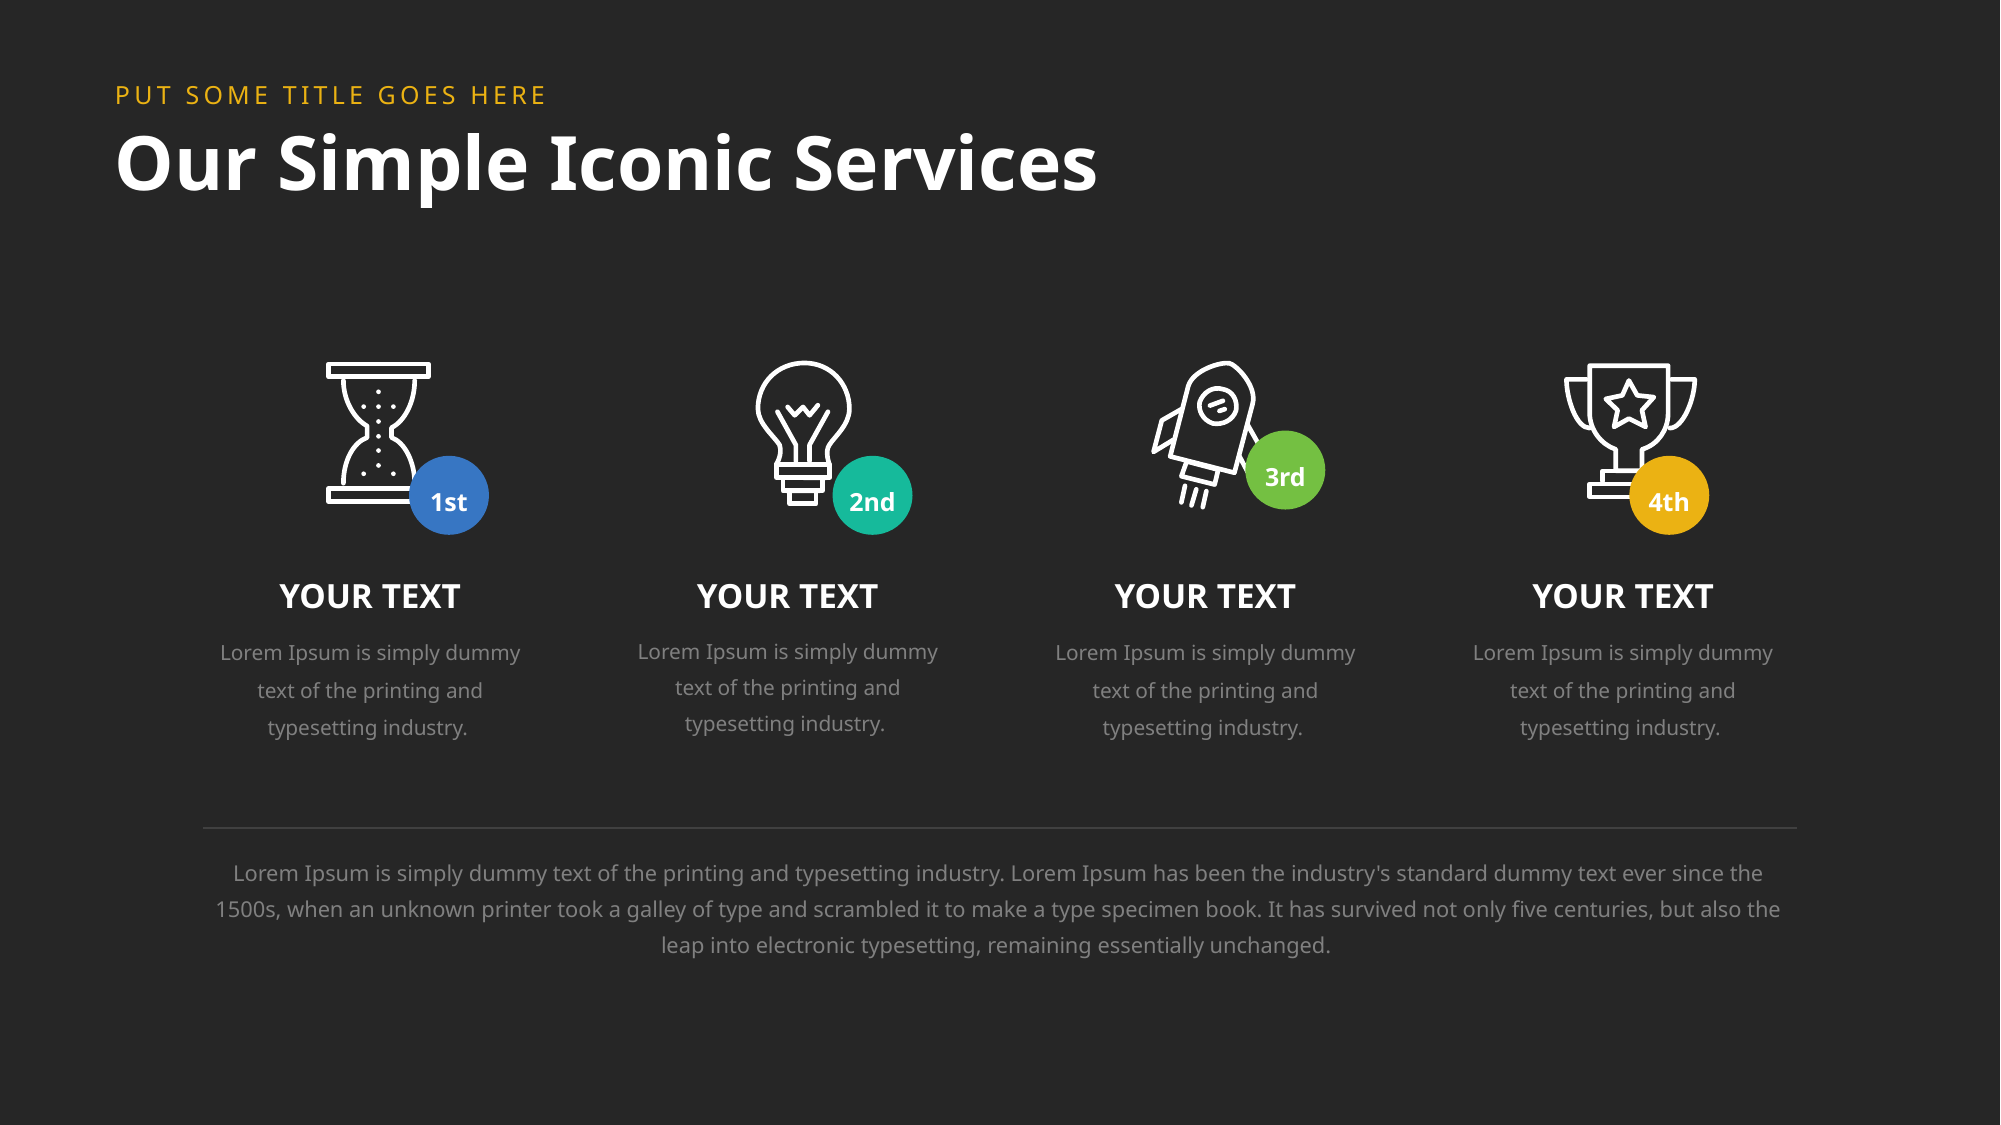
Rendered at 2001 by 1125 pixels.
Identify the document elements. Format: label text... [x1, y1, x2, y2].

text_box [1041, 575, 1370, 737]
text_box Lorem Ipsum is simply dummy text of the printing and typesetting industry. Lorem Ipsum has been the industry's standard dummy text ever since the 1500s, when an unknown printer took a galley of type and scrambled it to make a type specimen book. It has survived not only five centuries, but also the leap into electronic typesetting, remaining essentially unchanged. [205, 850, 1794, 959]
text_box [205, 575, 535, 737]
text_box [328, 363, 429, 502]
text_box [757, 362, 850, 504]
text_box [1153, 361, 1260, 508]
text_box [1458, 575, 1788, 737]
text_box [1245, 430, 1326, 510]
text_box Our Simple Iconic Services [100, 118, 1309, 213]
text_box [1629, 455, 1710, 535]
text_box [1566, 365, 1695, 497]
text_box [623, 575, 953, 731]
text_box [832, 455, 913, 535]
text_box PUT SOME TITLE GOES HERE [100, 72, 1309, 118]
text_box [408, 455, 489, 535]
